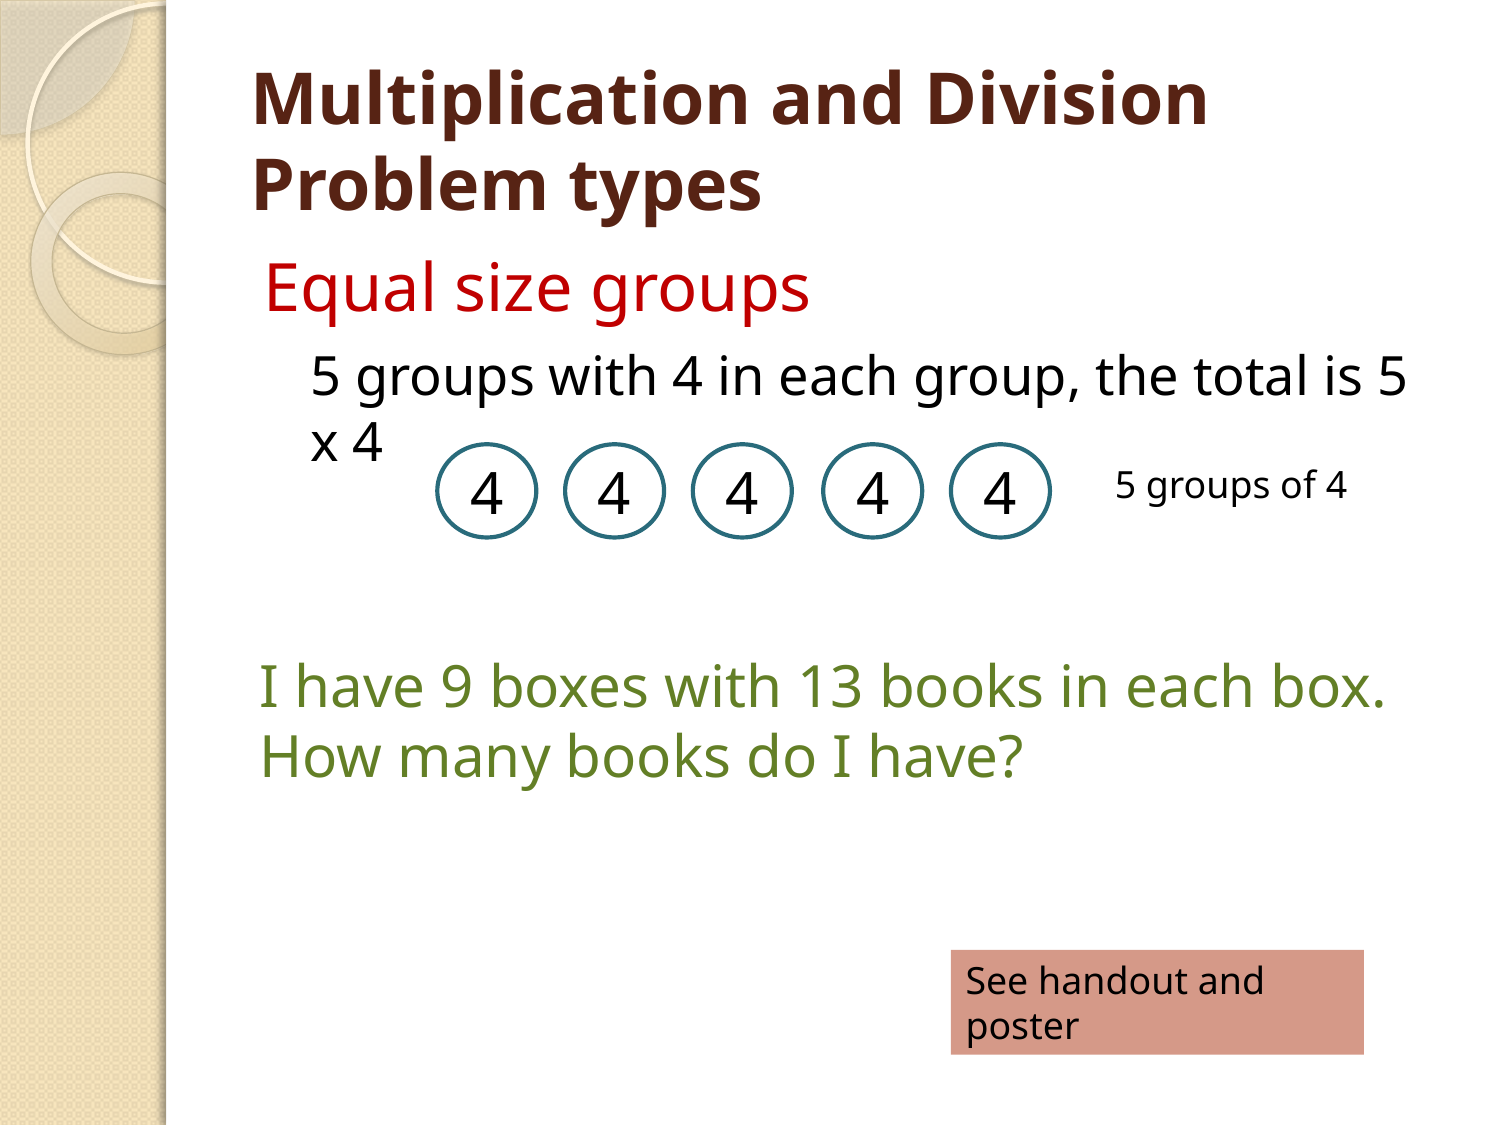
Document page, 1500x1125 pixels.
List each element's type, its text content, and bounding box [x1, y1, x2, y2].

text_box 5 groups of 4 [1100, 453, 1363, 514]
text_box See handout and poster [950, 949, 1364, 1055]
title Multiplication and Division Problem types [235, 45, 1466, 233]
list Equal size groups 5 groups with 4 in each group, the total is 5 x 4 I have 9 boxes with 13 books in each box. How many books do I have? [235, 237, 1466, 1025]
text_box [437, 444, 1051, 538]
